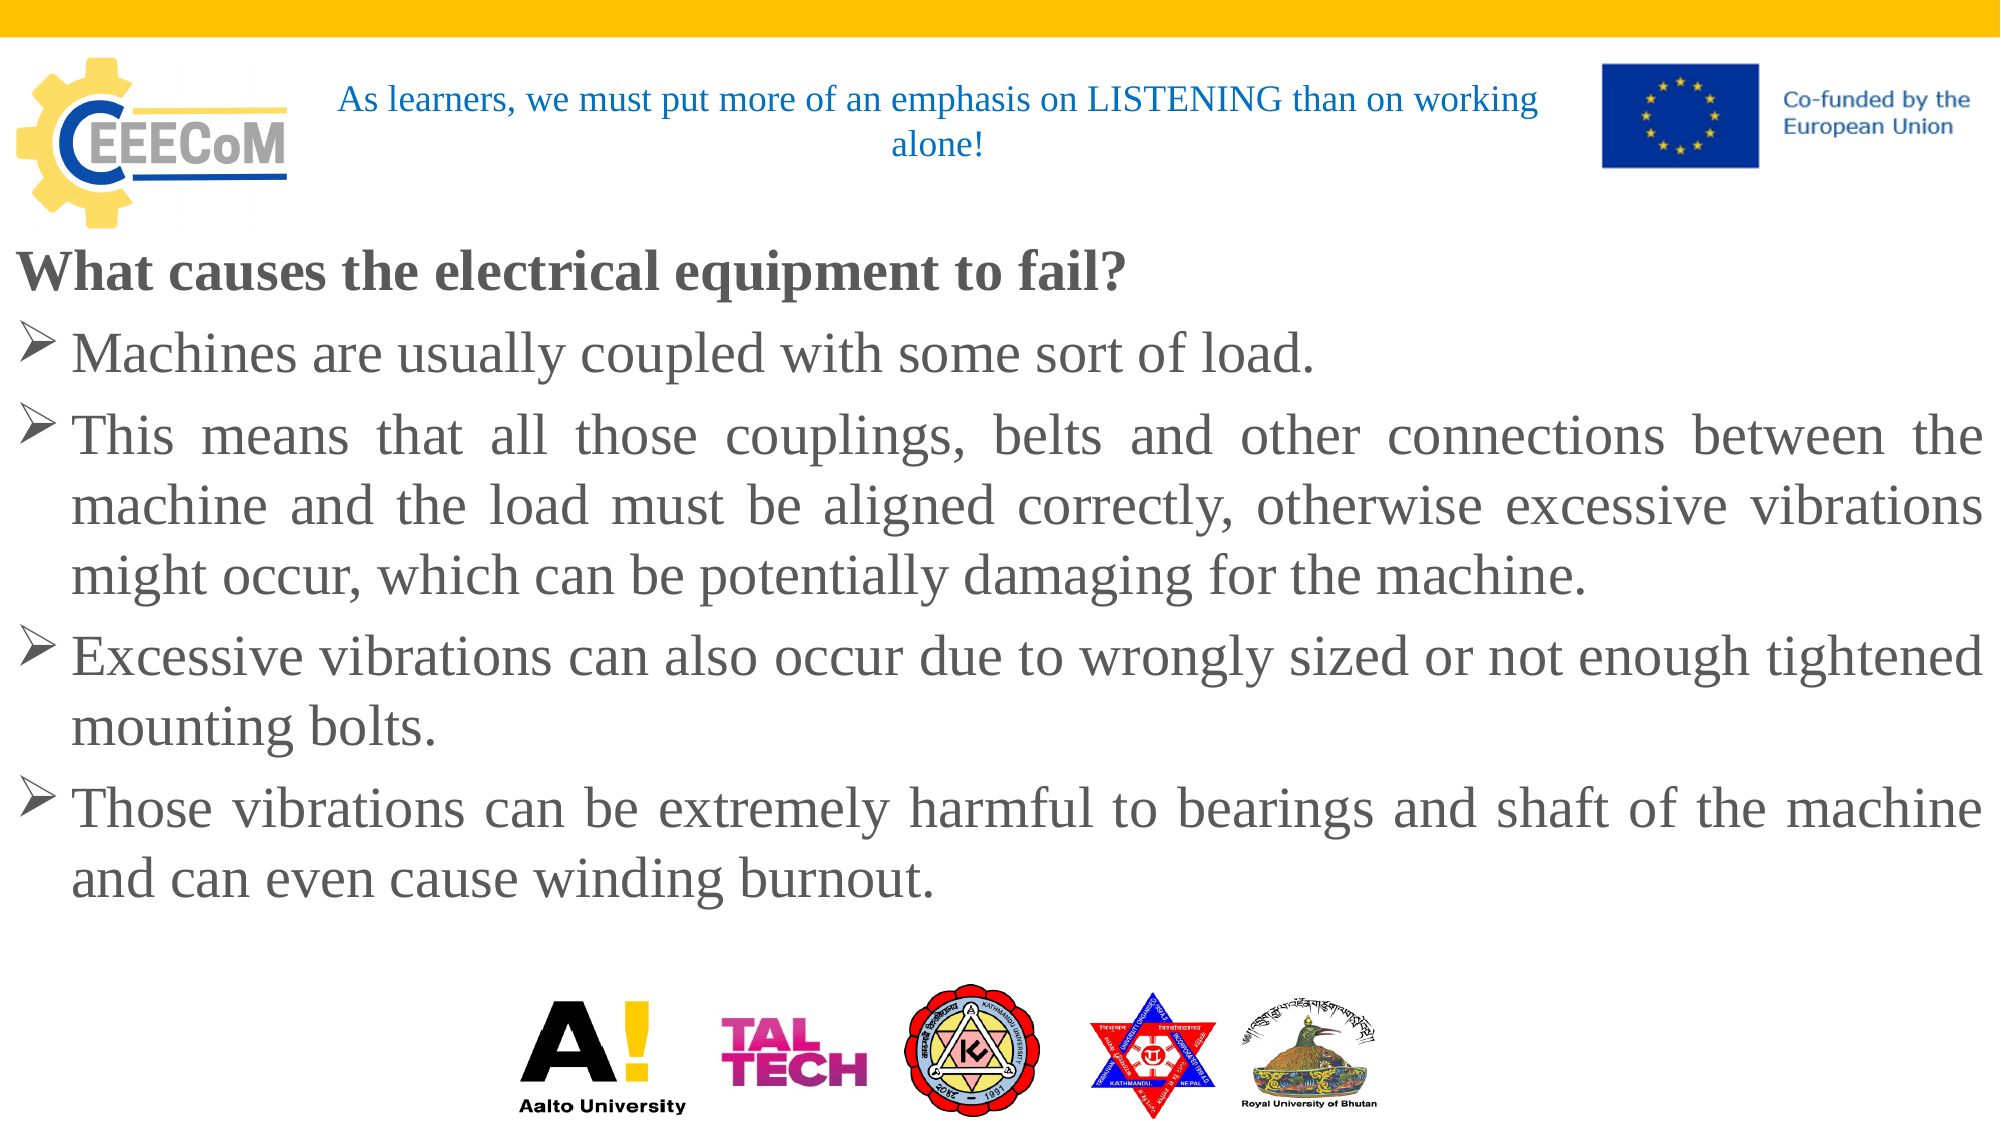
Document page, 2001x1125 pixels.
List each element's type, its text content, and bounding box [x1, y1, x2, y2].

title As learners, we must put more of an emphasis on LISTENING than on working alone! [312, 37, 1565, 201]
picture [11, 50, 299, 224]
list What causes the electrical equipment to fail? Machines are usually coupled with some sort of load. This means that all those couplings, belts and other connections between the machine and the load must be aligned correctly, otherwise excessive vibrations might occur, which can be potentially damaging for the machine. Excessive vibrations can also occur due to wrongly sized or not enough tightened mounting bolts. Those vibrations can be extremely harmful to bearings and shaft of the machine and can even cause winding burnout. [0, 224, 2000, 975]
picture [512, 984, 1382, 1125]
picture [1595, 46, 2000, 181]
